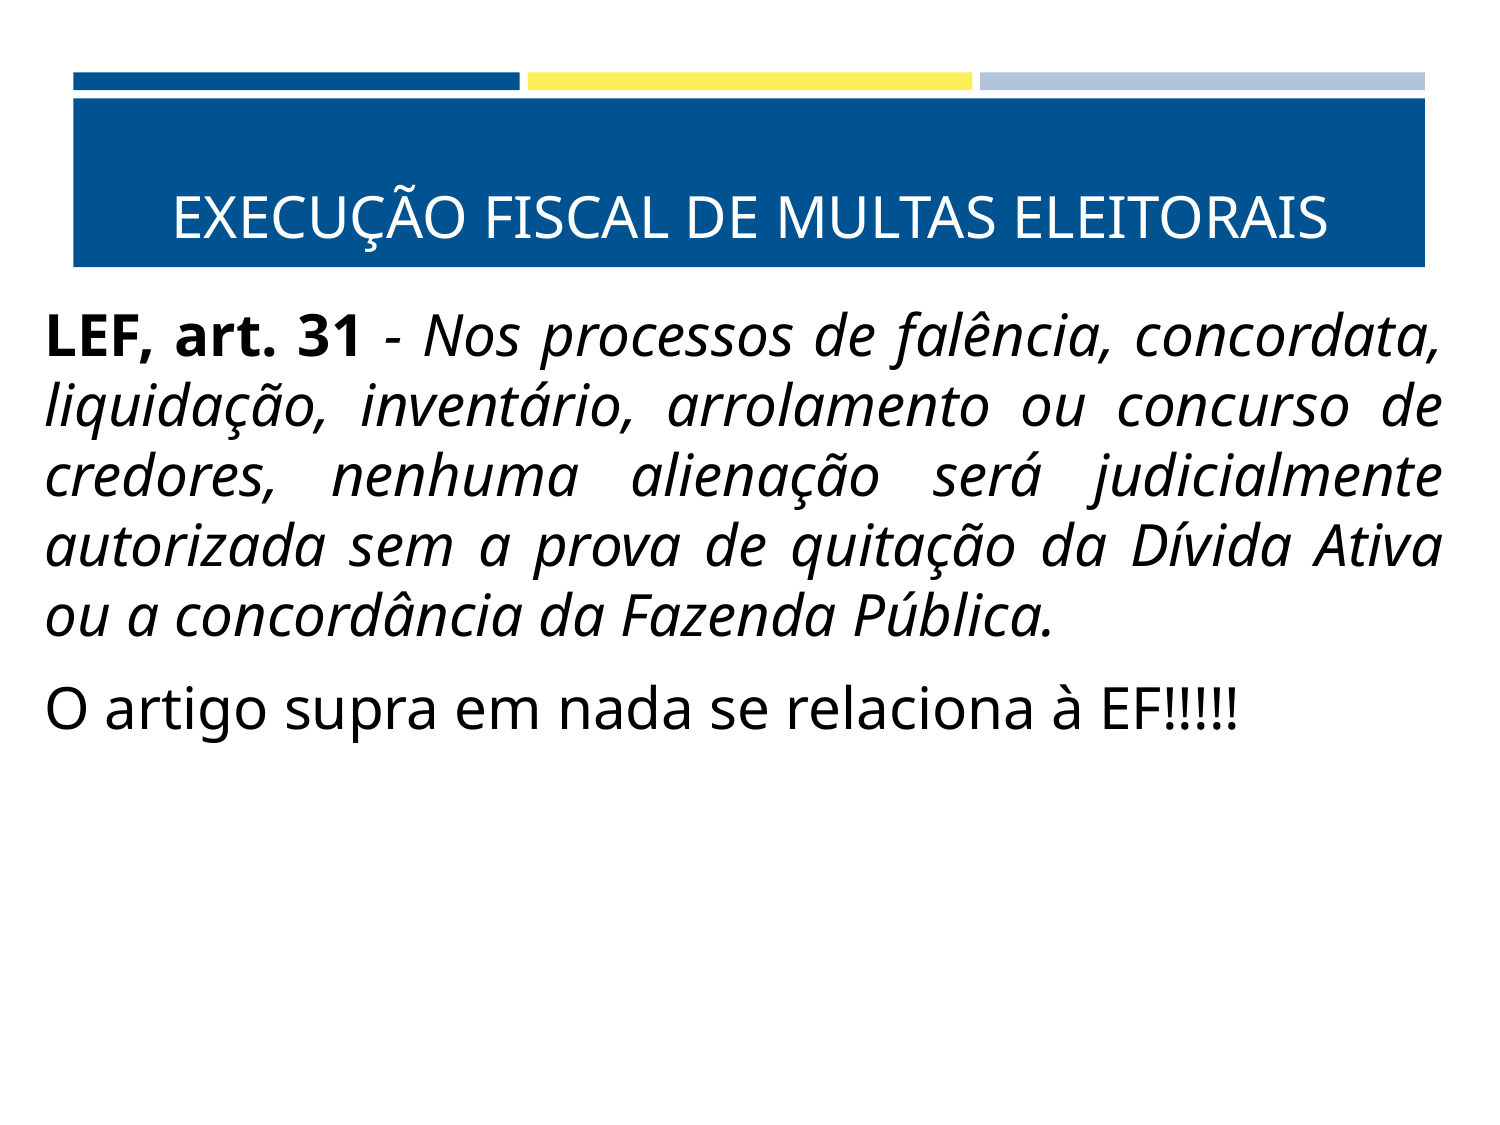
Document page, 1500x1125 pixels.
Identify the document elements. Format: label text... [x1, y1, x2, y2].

title EXECUÇÃO FISCAL DE MULTAS ELEITORAIS [95, 112, 1406, 259]
list LEF, art. 31 - Nos processos de falência, concordata, liquidação, inventário, arrolamento ou concurso de credores, nenhuma alienação será judicialmente autorizada sem a prova de quitação da Dívida Ativa ou a concordância da Fazenda Pública. O artigo supra em nada se relaciona à EF!!!!! [29, 290, 1459, 1094]
